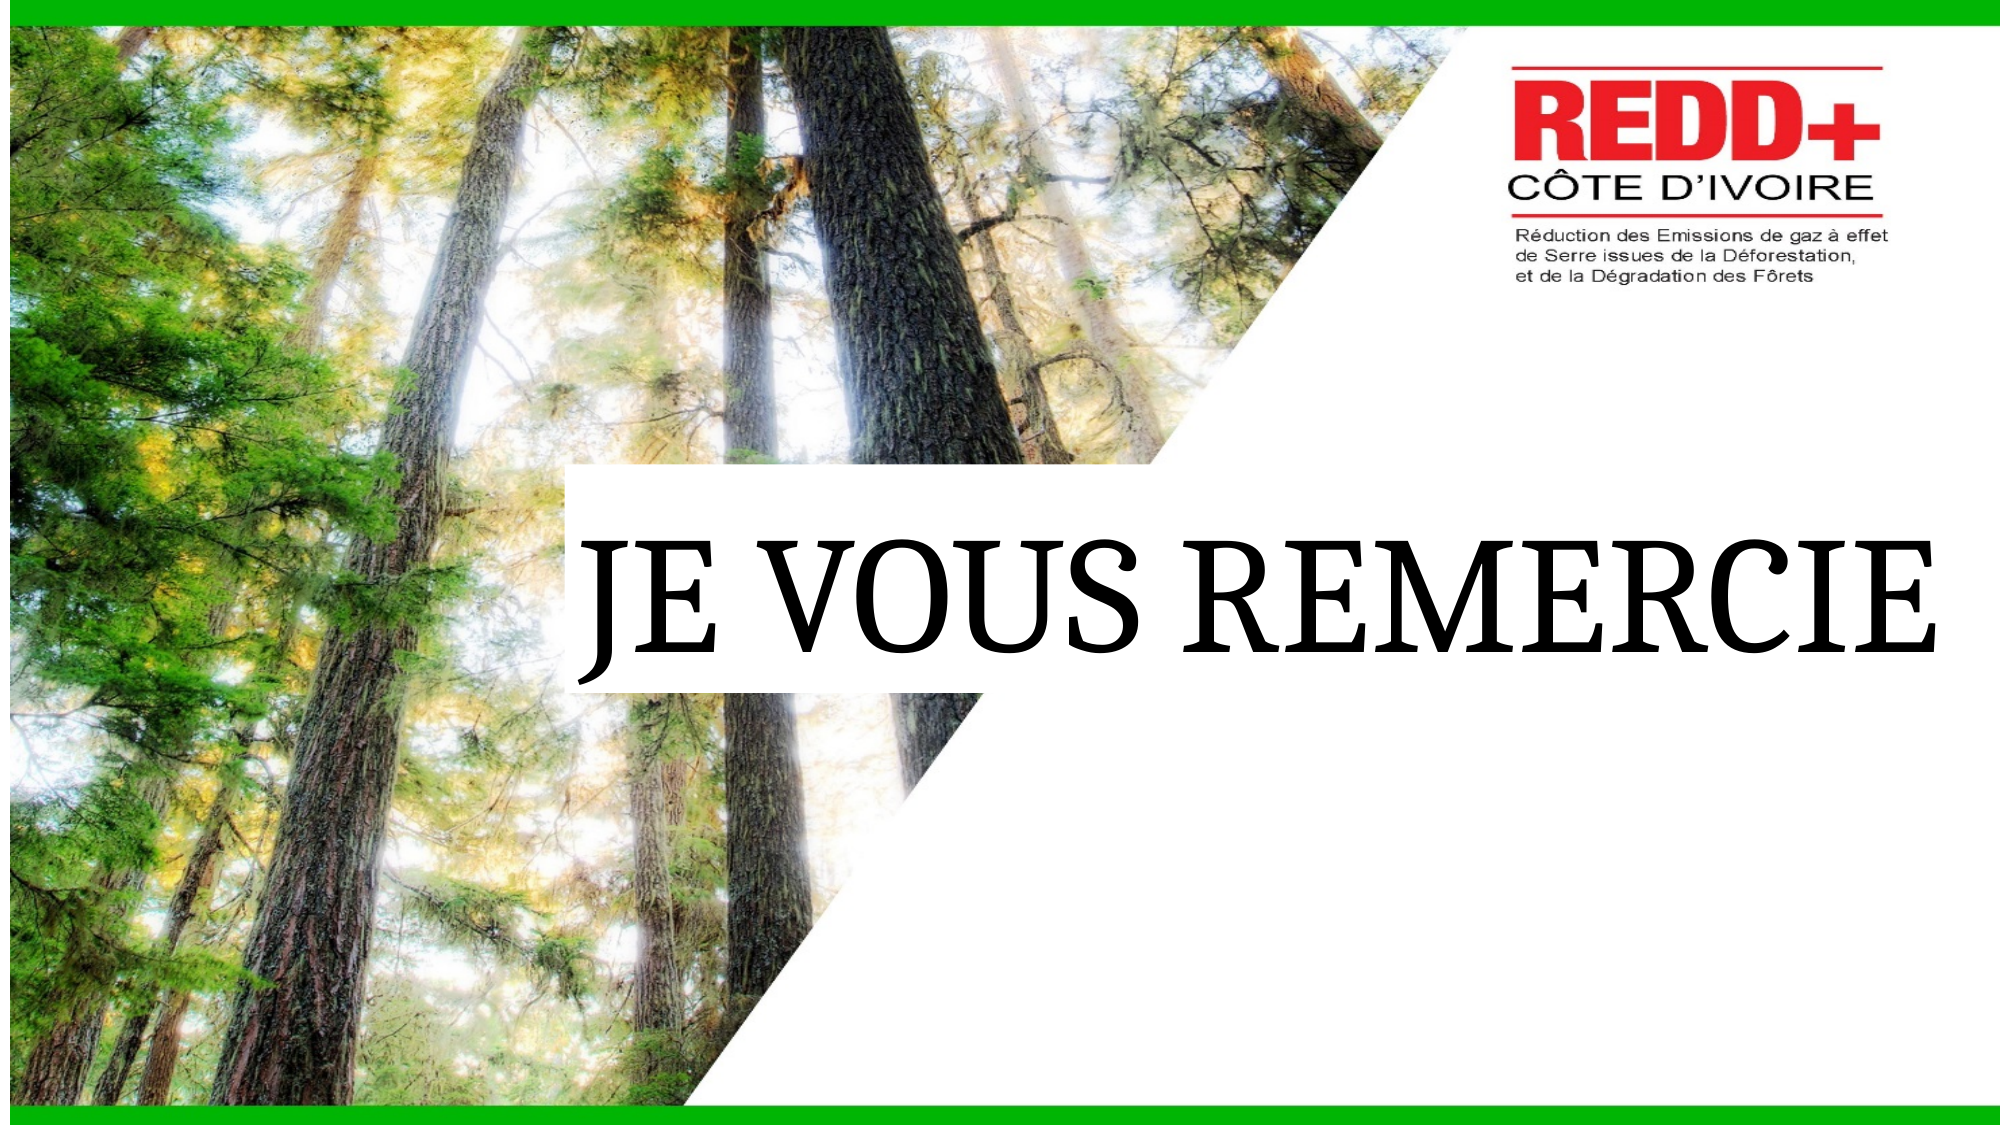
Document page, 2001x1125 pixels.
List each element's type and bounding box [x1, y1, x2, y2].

list [10, 0, 2000, 1125]
